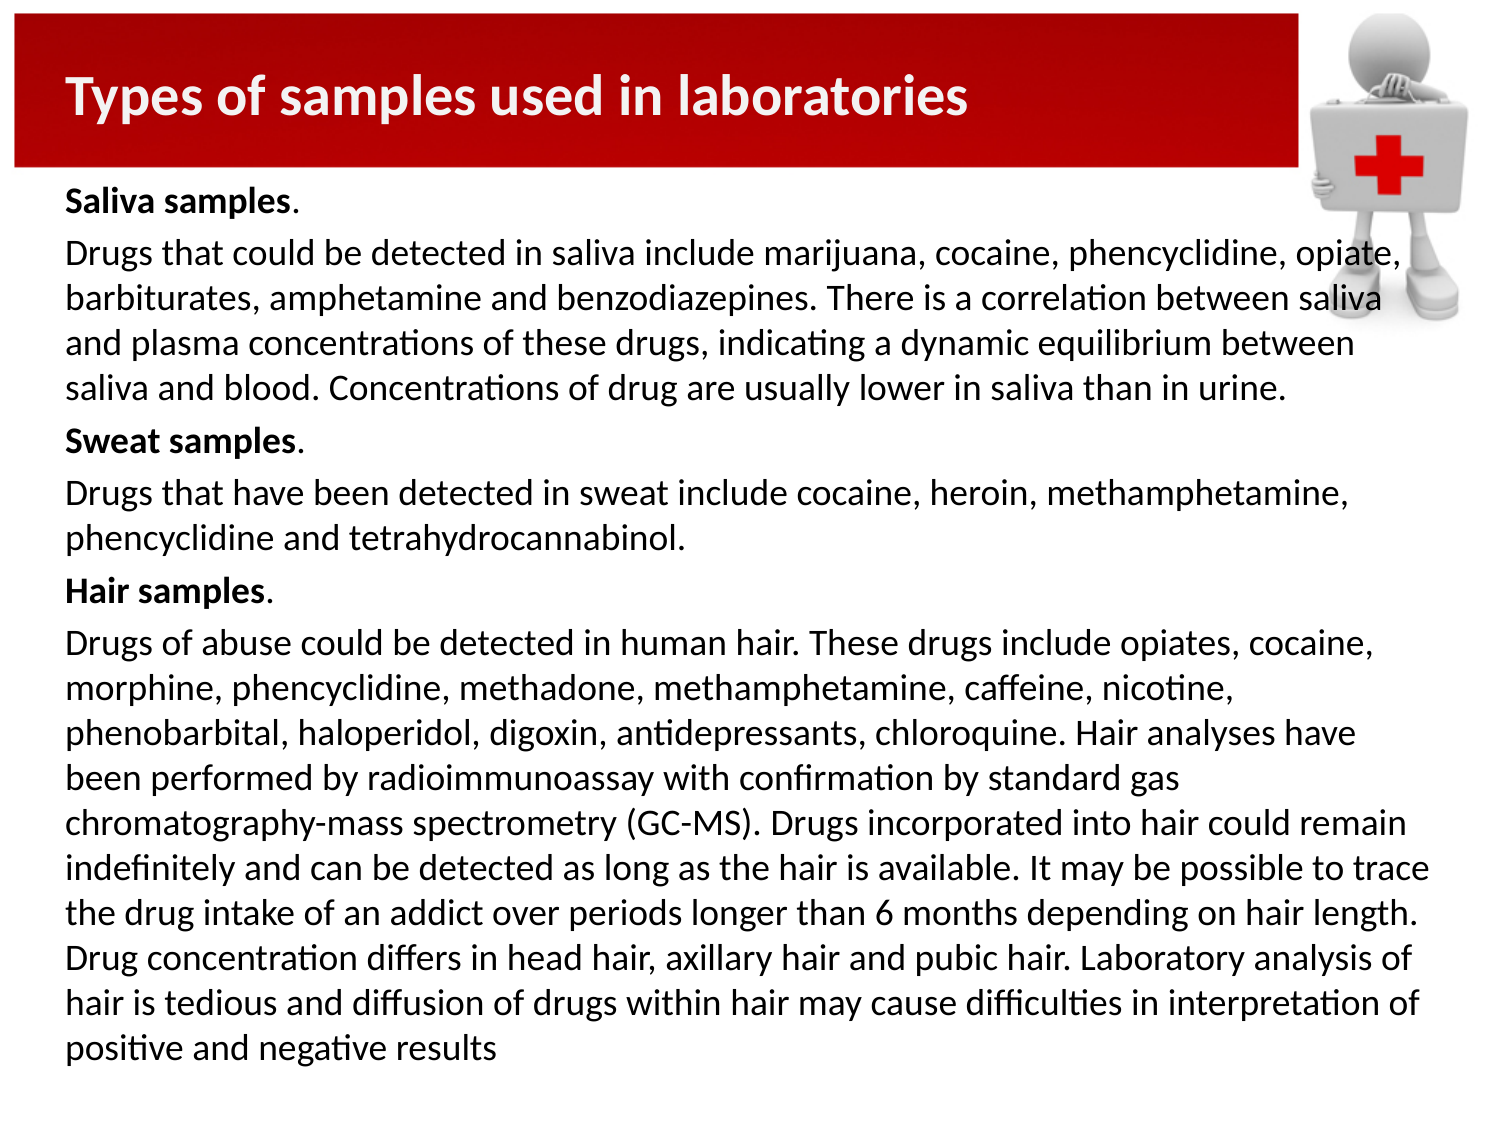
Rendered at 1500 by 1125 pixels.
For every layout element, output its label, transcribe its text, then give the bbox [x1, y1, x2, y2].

list Types of samples used in laboratories Saliva samples. Drugs that could be detected in saliva include marijuana, cocaine, phencyclidine, opiate, barbiturates, amphetamine and benzodiazepines. There is a correlation between saliva and plasma concentrations of these drugs, indicating a dynamic equilibrium between saliva and blood. Concentrations of drug are usually lower in saliva than in urine. Sweat samples. Drugs that have been detected in sweat include cocaine, heroin, methamphetamine, phencyclidine and tetrahydrocannabinol. Hair samples. Drugs of abuse could be detected in human hair. These drugs include opiates, cocaine, morphine, phencyclidine, methadone, methamphetamine, caffeine, nicotine, phenobarbital, haloperidol, digoxin, antidepressants, chloroquine. Hair analyses have been performed by radioimmunoassay with confirmation by standard gas chromatography-mass spectrometry (GC-MS). Drugs incorporated into hair could remain indefinitely and can be detected as long as the hair is available. It may be possible to trace the drug intake of an addict over periods longer than 6 months depending on hair length. Drug concentration differs in head hair, axillary hair and pubic hair. Laboratory analysis of hair is tedious and diffusion of drugs within hair may cause difficulties in interpretation of positive and negative results [50, 50, 1450, 1025]
picture [0, 0, 1500, 1125]
